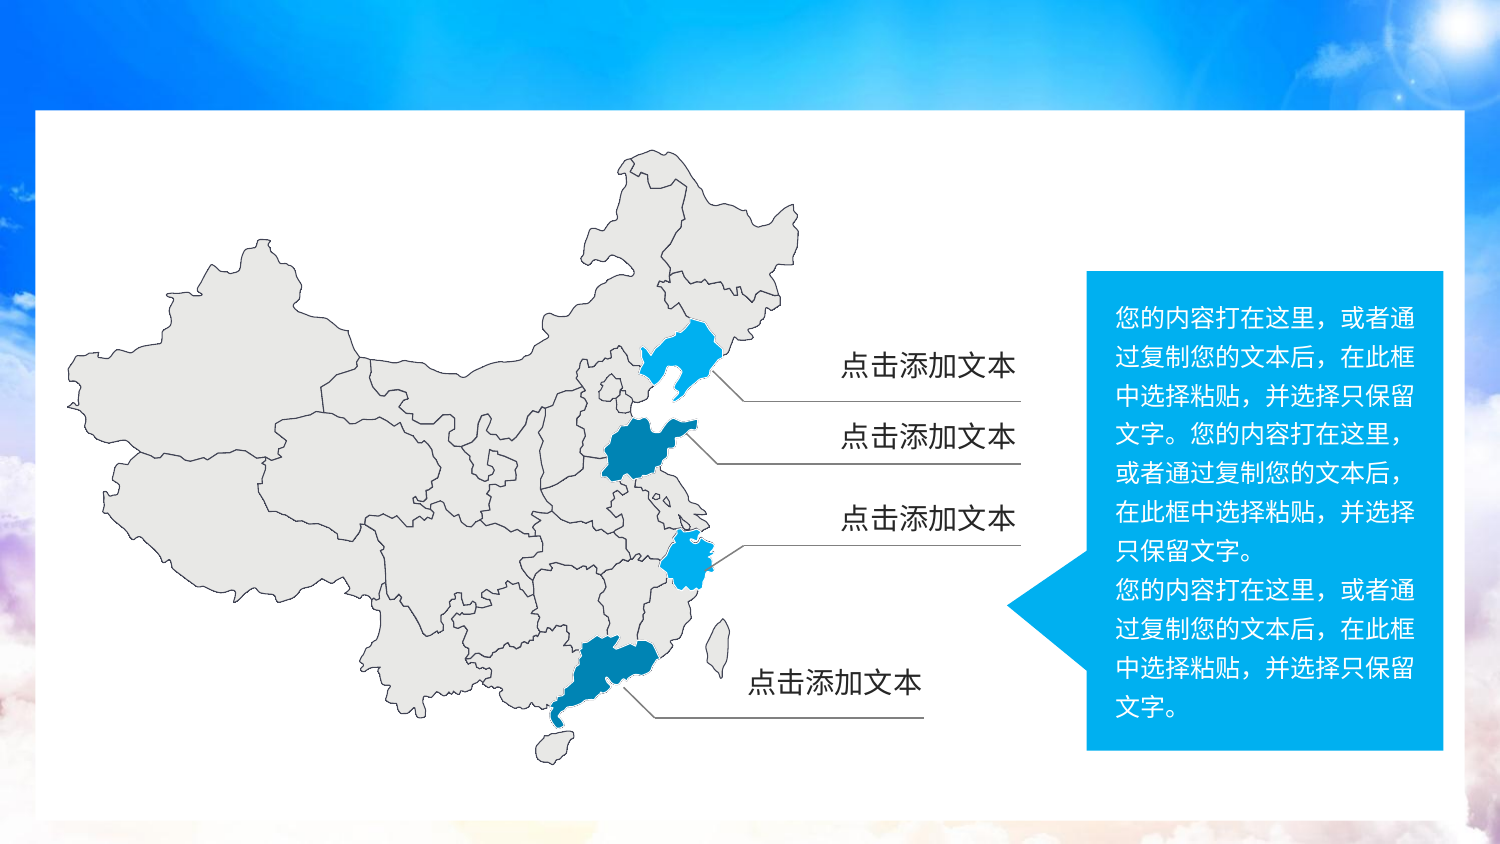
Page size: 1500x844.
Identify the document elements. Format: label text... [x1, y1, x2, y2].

text_box 点击添加文本 [803, 658, 935, 705]
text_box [67, 149, 799, 765]
picture [0, 0, 1500, 844]
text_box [623, 687, 655, 719]
text_box 您的内容打在这里，或者通过复制您的文本后，在此框中选择粘贴，并选择只保留文字。您的内容打在这里，或者通过复制您的文本后，在此框中选择粘贴，并选择只保留文字。 您的内容打在这里，或者通过复制您的文本后，在此框中选择粘贴，并选择只保留文字。 [1104, 287, 1444, 727]
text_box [686, 433, 718, 465]
text_box [1004, 268, 1446, 753]
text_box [704, 545, 744, 572]
text_box 点击添加文本 [829, 413, 1028, 460]
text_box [712, 370, 744, 402]
text_box 点击添加文本 [829, 494, 1028, 542]
text_box 点击添加文本 [829, 342, 1028, 389]
